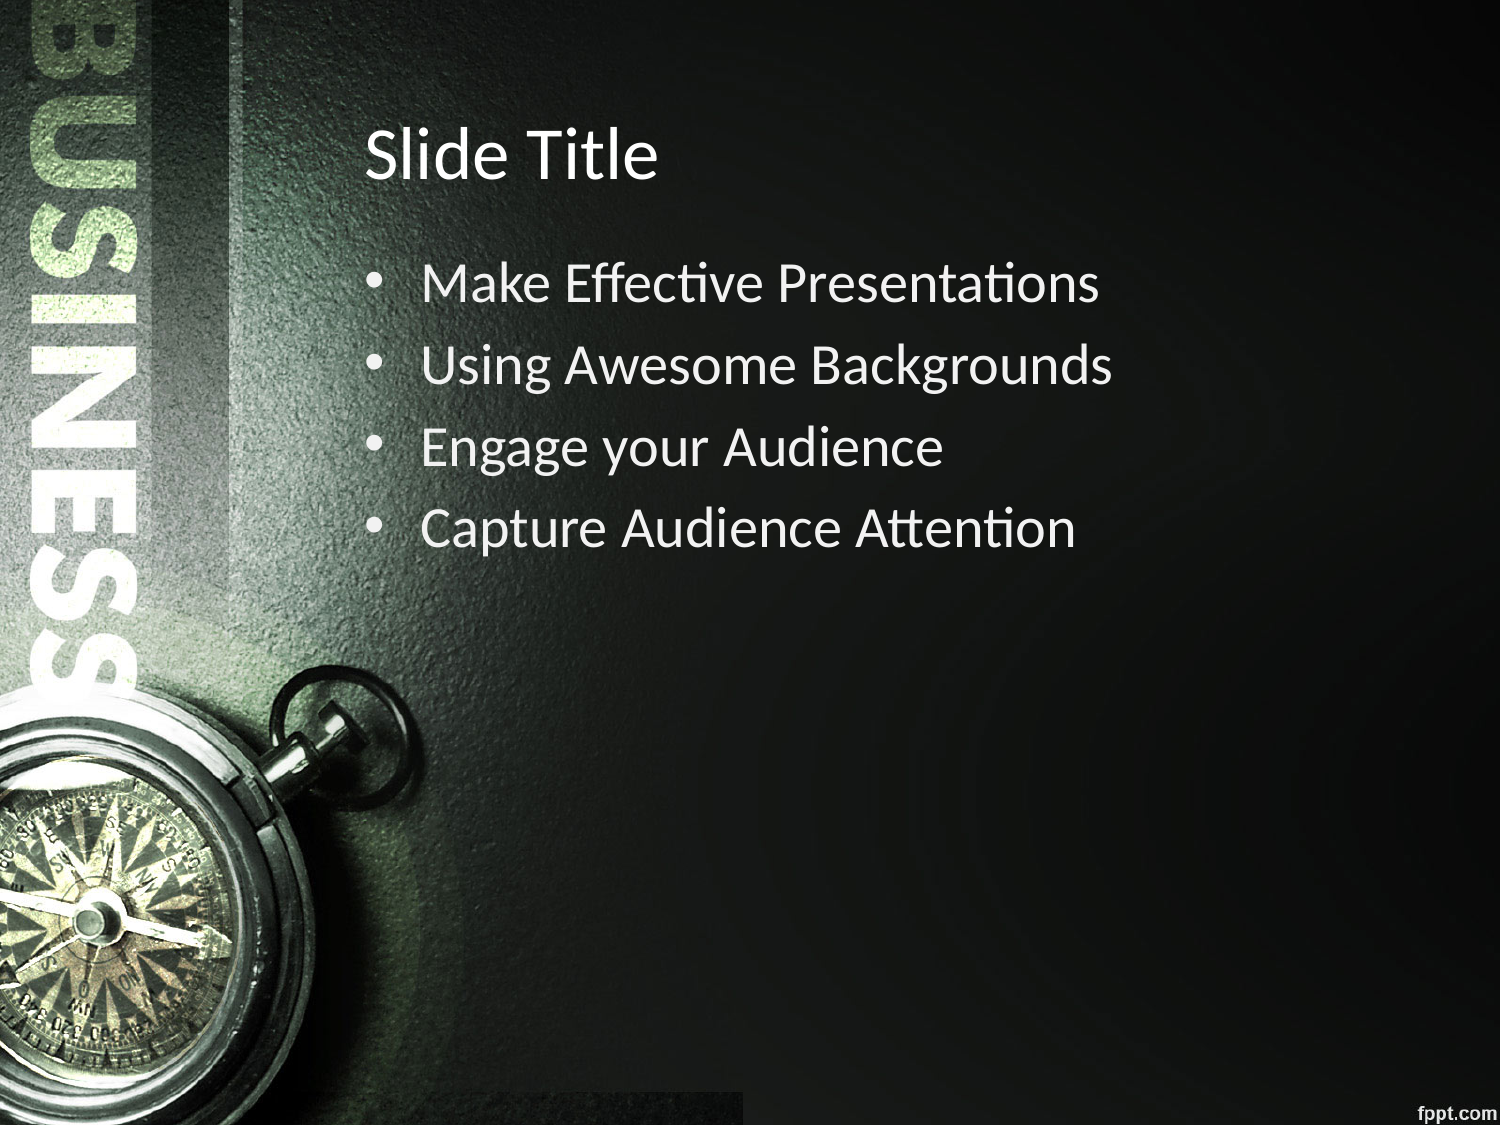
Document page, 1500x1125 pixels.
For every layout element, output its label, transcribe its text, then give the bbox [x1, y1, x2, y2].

picture [0, 0, 1500, 1125]
title Slide Title [349, 86, 1427, 212]
list Make Effective Presentations Using Awesome Backgrounds Engage your Audience Capture Audience Attention [349, 236, 1427, 939]
